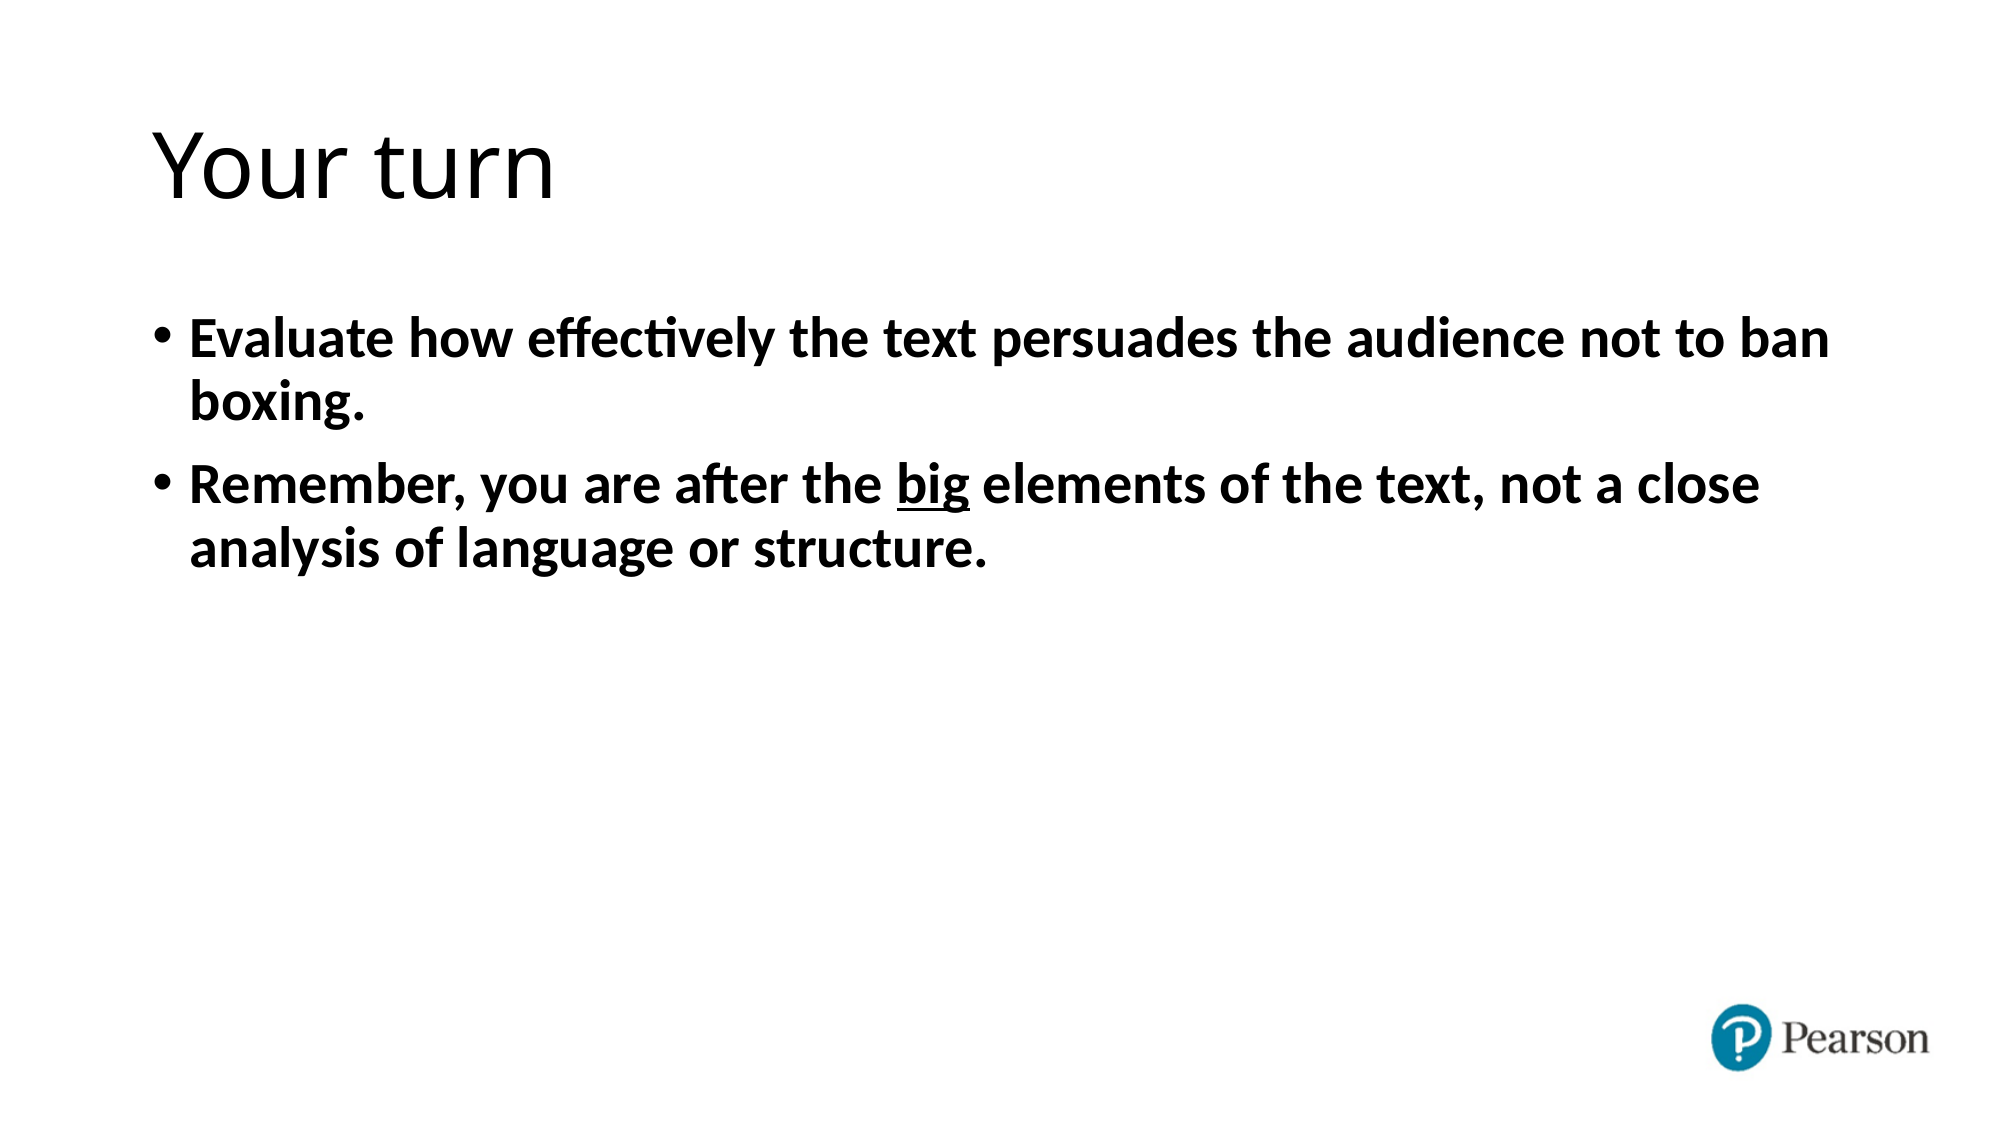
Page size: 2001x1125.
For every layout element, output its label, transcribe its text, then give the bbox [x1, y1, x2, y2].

title Your turn [137, 59, 1863, 278]
picture [1701, 989, 1940, 1082]
list Evaluate how effectively the text persuades the audience not to ban boxing. Remember, you are after the big elements of the text, not a close analysis of language or structure. [137, 299, 1863, 1014]
